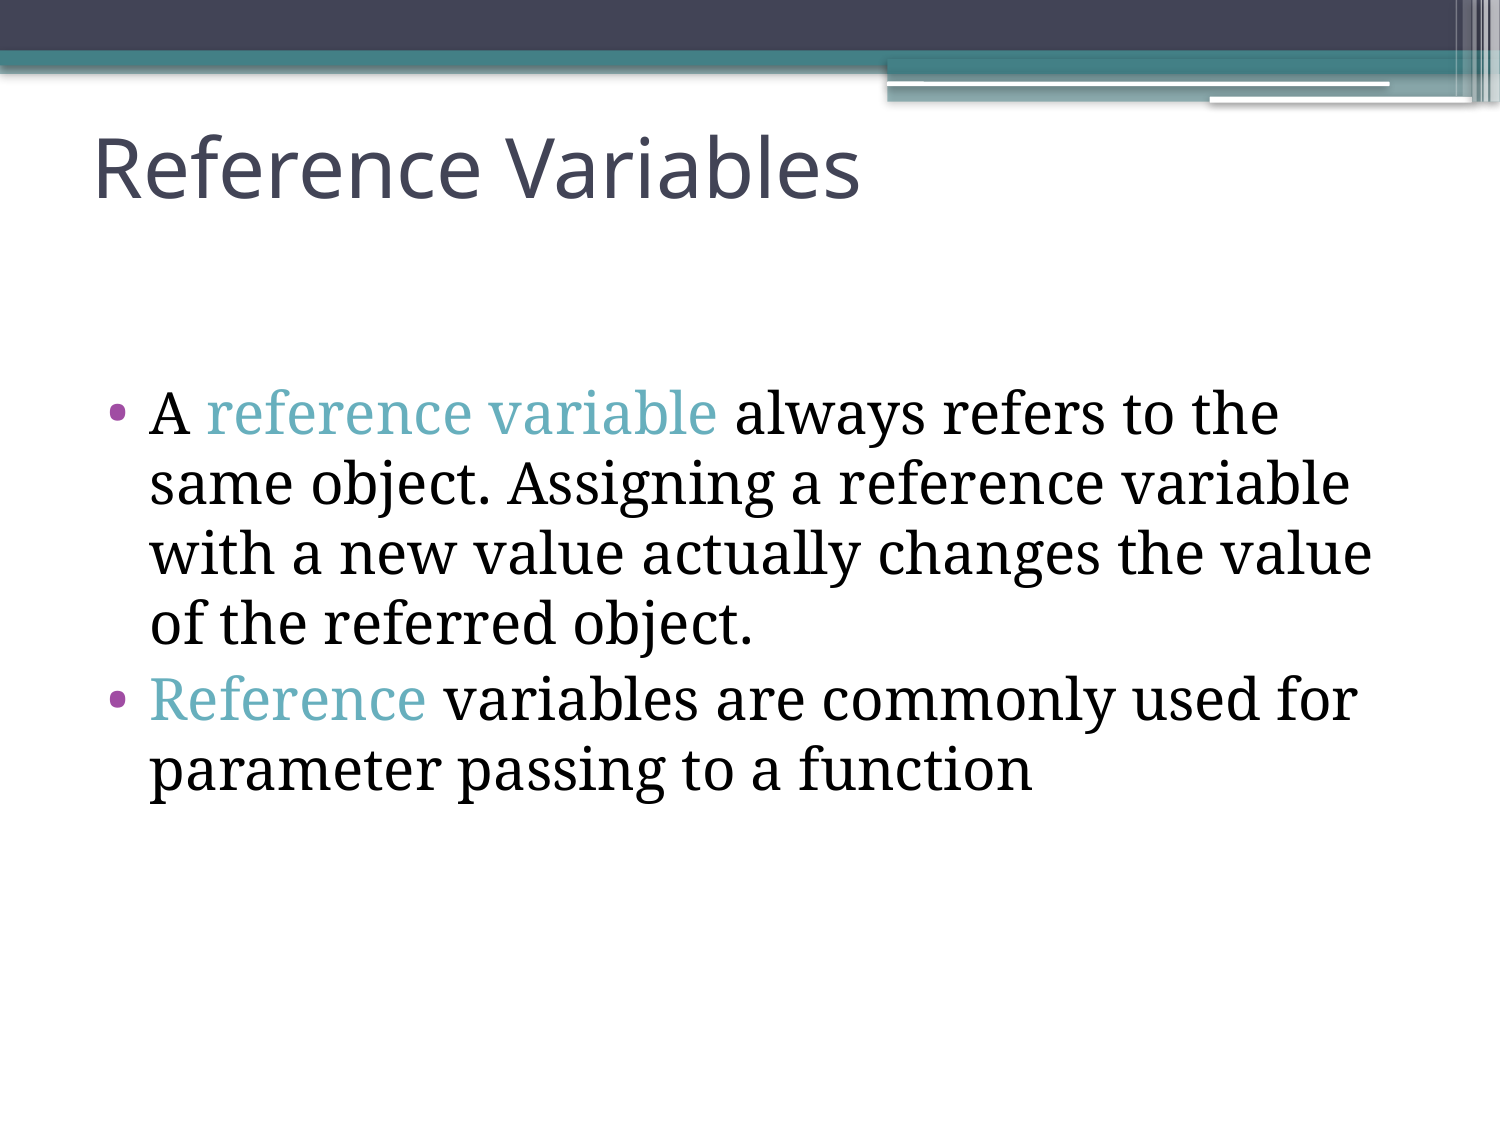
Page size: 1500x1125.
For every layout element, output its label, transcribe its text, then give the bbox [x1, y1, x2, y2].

title Reference Variables [76, 78, 1427, 254]
list A reference variable always refers to the same object. Assigning a reference variable with a new value actually changes the value of the referred object. Reference variables are commonly used for parameter passing to a function [75, 368, 1425, 1079]
